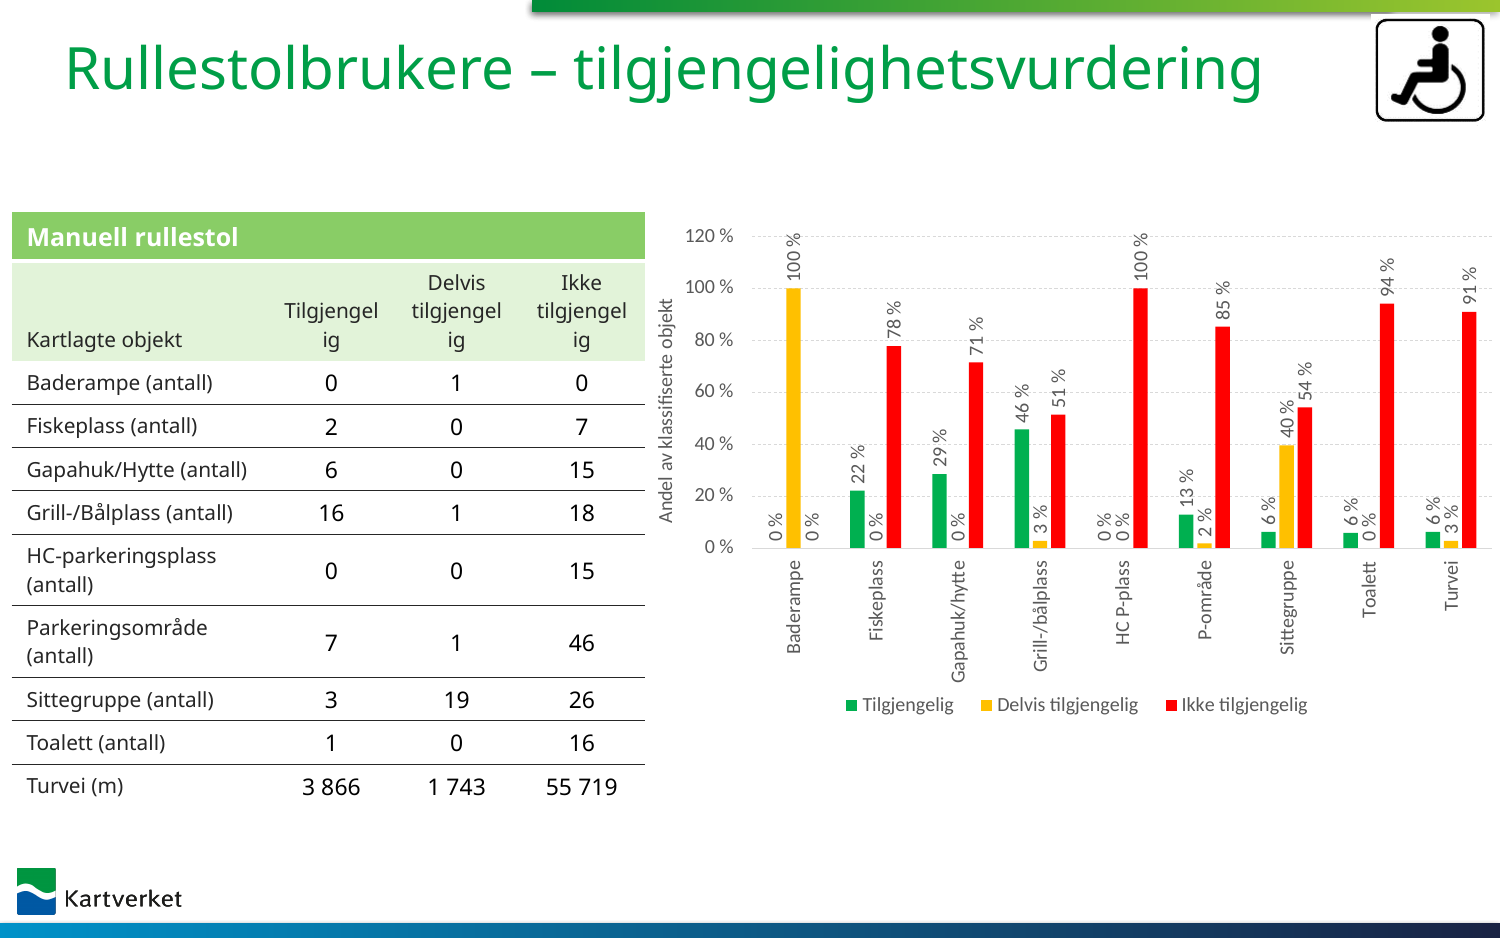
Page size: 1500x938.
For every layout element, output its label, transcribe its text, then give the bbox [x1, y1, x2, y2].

table_cell Ikke tilgjengelig [519, 263, 638, 361]
table_header Manuell rullestol [12, 212, 645, 259]
text_box Rullestolbrukere – tilgjengelighetsvurdering [49, 12, 1372, 109]
table_cell 19 [394, 678, 519, 720]
table_cell Parkeringsområde (antall) [12, 606, 269, 677]
table_cell 1 [394, 361, 519, 404]
table_cell 0 [394, 448, 519, 490]
table_cell 3 866 [269, 765, 394, 807]
table_cell 1 743 [394, 765, 519, 807]
table_cell Delvis tilgjengelig [394, 263, 519, 361]
table_cell 3 [269, 678, 394, 720]
table_cell 18 [519, 491, 638, 534]
table_cell 0 [269, 361, 394, 404]
table_cell 55 719 [519, 765, 645, 807]
table_cell 7 [269, 606, 394, 677]
table_cell 16 [269, 491, 394, 534]
table_cell Grill-/Bålplass (antall) [12, 491, 269, 534]
table_cell Tilgjengelig [269, 263, 394, 361]
table_cell 46 [519, 606, 638, 677]
table_cell Toalett (antall) [12, 721, 269, 764]
table_cell HC-parkeringsplass (antall) [12, 535, 269, 605]
table_cell 0 [269, 535, 394, 605]
table_cell 1 [269, 721, 394, 764]
picture [1371, 13, 1491, 127]
table_cell 0 [394, 405, 519, 447]
table_cell 1 [394, 606, 519, 677]
table_cell 6 [269, 448, 394, 490]
table_cell Turvei (m) [12, 765, 269, 807]
table_cell 0 [394, 721, 519, 764]
picture [643, 218, 1500, 728]
table_cell Kartlagte objekt [12, 263, 269, 361]
table_cell Gapahuk/Hytte (antall) [12, 448, 269, 490]
table_cell 0 [394, 535, 519, 605]
table_cell 15 [519, 535, 638, 605]
table_cell Baderampe (antall) [12, 361, 269, 404]
table_cell 1 [394, 491, 519, 534]
table_cell 26 [519, 678, 638, 720]
table_cell 7 [519, 405, 638, 447]
table_cell 15 [519, 448, 638, 490]
table_cell Sittegruppe (antall) [12, 678, 269, 720]
table_cell Fiskeplass (antall) [12, 405, 269, 447]
table_cell 0 [519, 361, 638, 404]
table_cell 16 [519, 721, 645, 764]
table_cell 2 [269, 405, 394, 447]
